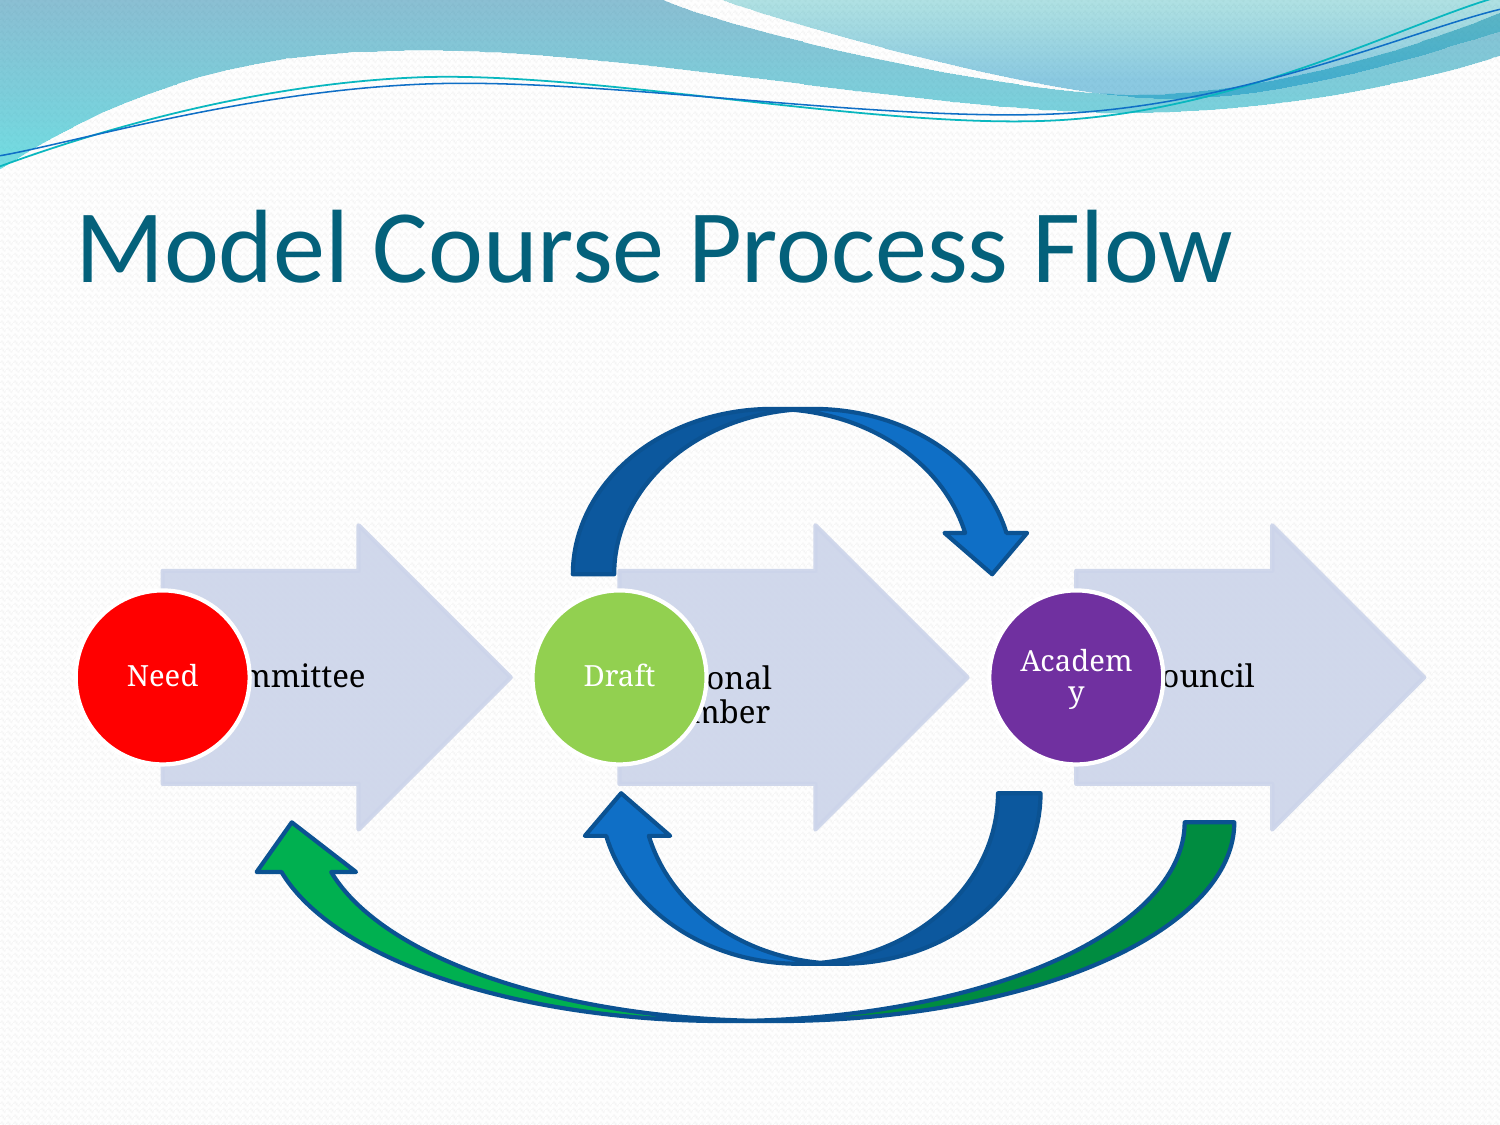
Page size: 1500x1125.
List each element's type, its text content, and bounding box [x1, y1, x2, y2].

title Model Course Process Flow [75, 115, 1425, 303]
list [74, 317, 1426, 1038]
